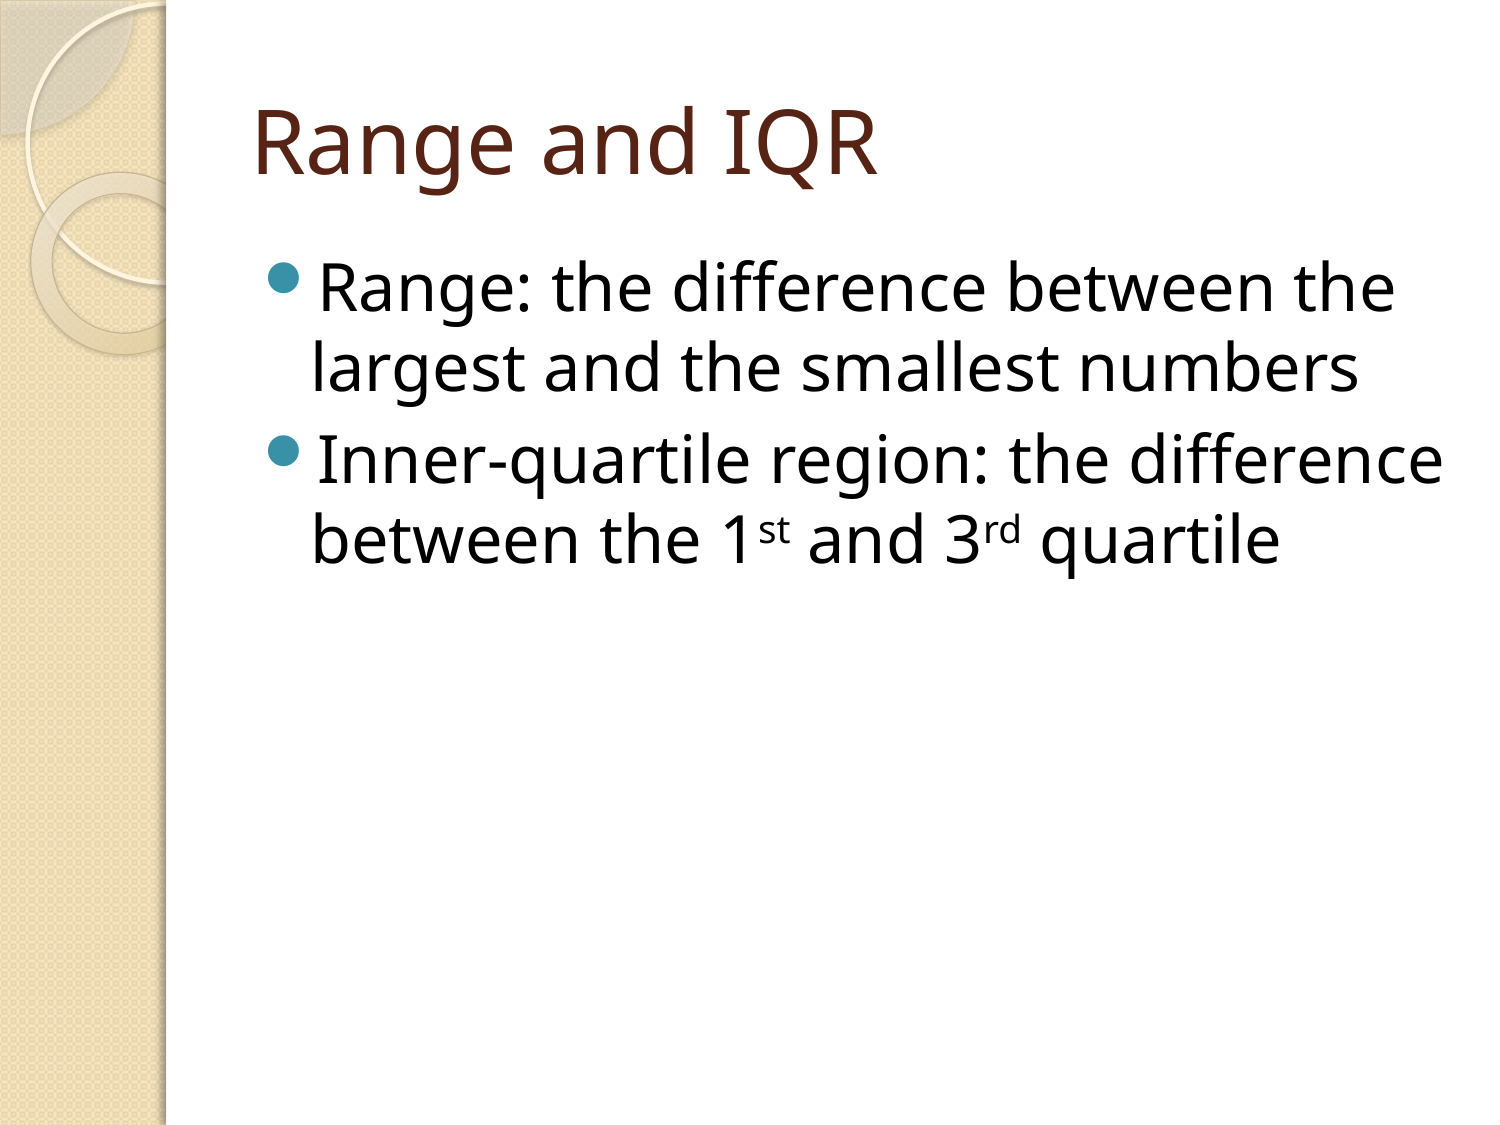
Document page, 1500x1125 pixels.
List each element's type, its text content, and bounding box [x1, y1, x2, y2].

title Range and IQR [235, 45, 1466, 233]
list Range: the difference between the largest and the smallest numbers Inner-quartile region: the difference between the 1st and 3rd quartile [235, 237, 1466, 1025]
